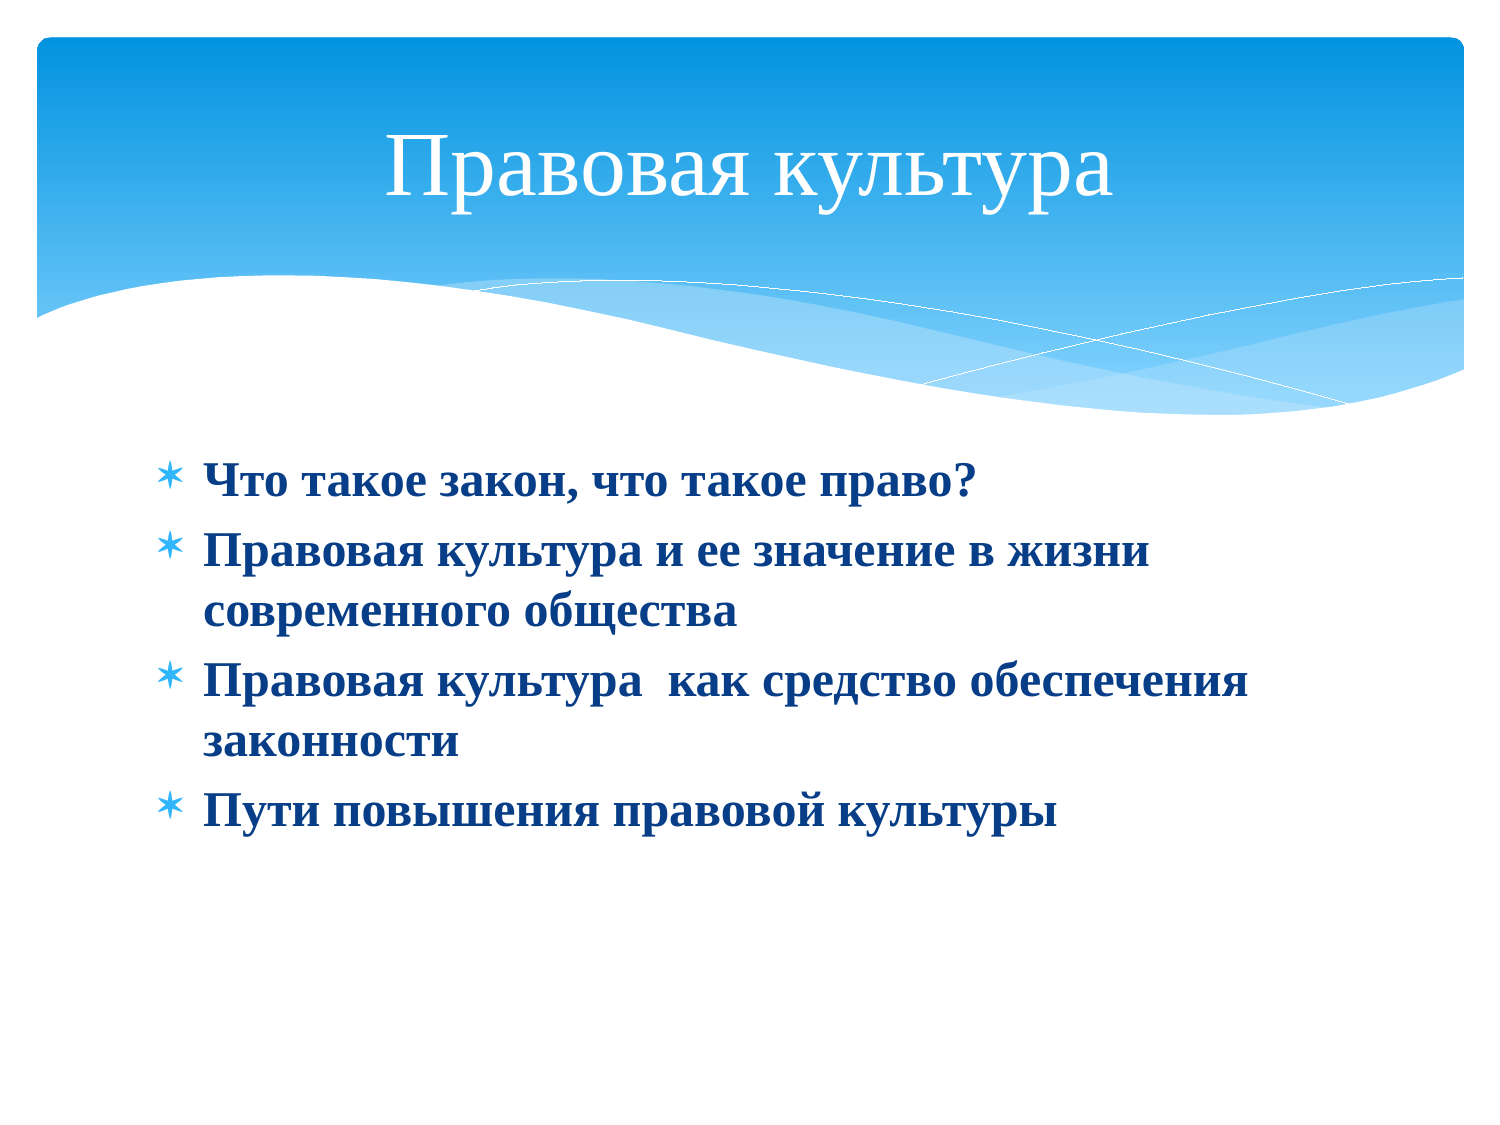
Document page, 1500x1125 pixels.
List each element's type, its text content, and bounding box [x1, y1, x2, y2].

list Что такое закон, что такое право? Правовая культура и ее значение в жизни современного общества Правовая культура как средство обеспечения законности Пути повышения правовой культуры [143, 438, 1359, 1005]
title Правовая культура [75, 55, 1425, 261]
